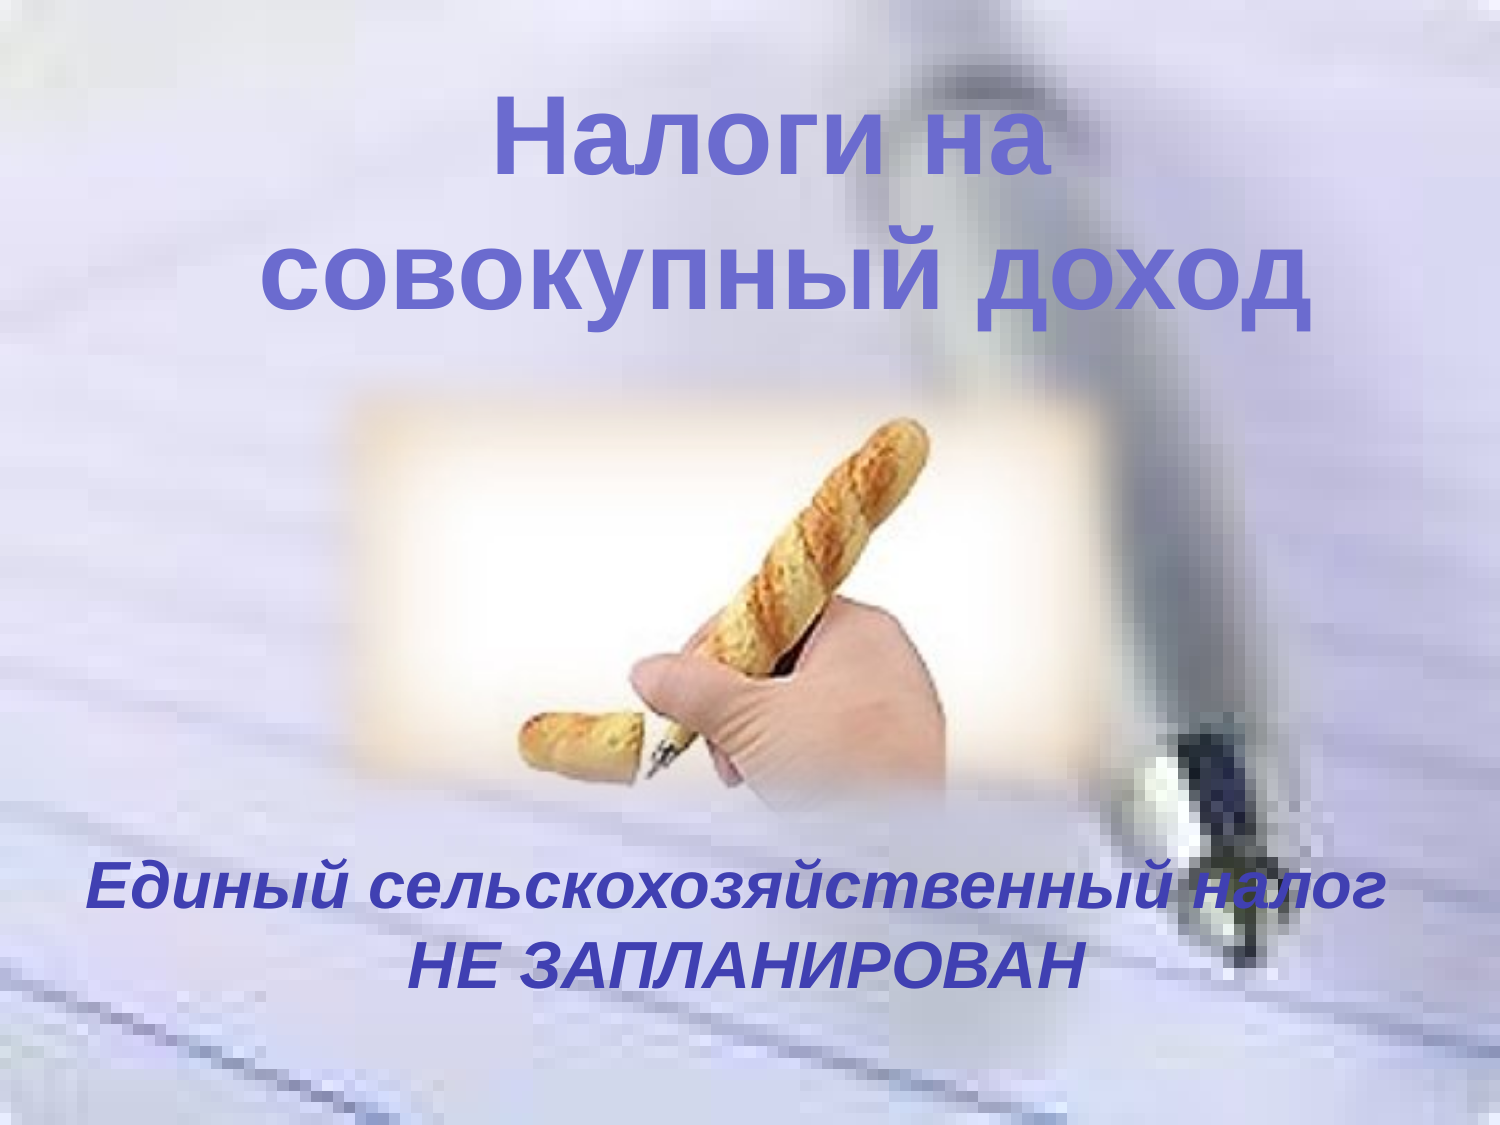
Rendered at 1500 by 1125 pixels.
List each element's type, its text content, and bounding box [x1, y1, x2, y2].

text_box Единый сельскохозяйственный налог НЕ ЗАПЛАНИРОВАН [70, 834, 1423, 1010]
text_box Налоги на совокупный доход [243, 54, 1329, 340]
picture [0, 0, 1500, 1125]
